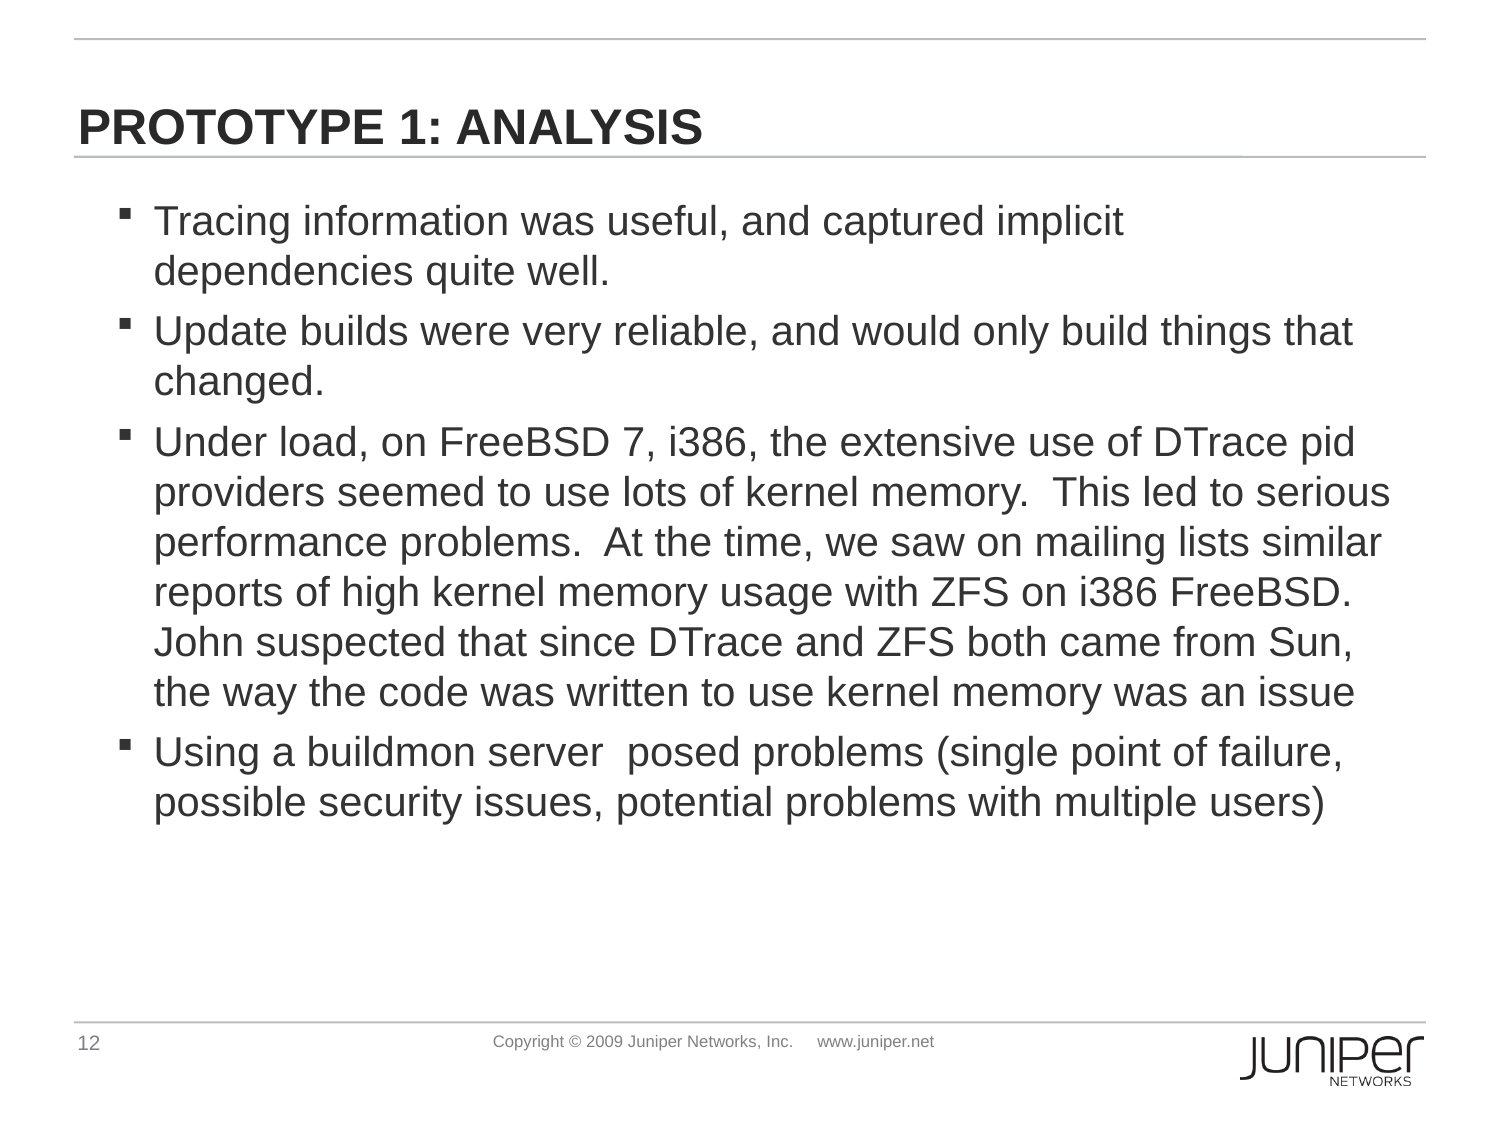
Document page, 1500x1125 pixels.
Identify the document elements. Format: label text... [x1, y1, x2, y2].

picture [1240, 1036, 1424, 1086]
title Prototype 1: ANALYSIS [77, 41, 1427, 164]
list Tracing information was useful, and captured implicit dependencies quite well. Update builds were very reliable, and would only build things that changed. Under load, on FreeBSD 7, i386, the extensive use of DTrace pid providers seemed to use lots of kernel memory. This led to serious performance problems. At the time, we saw on mailing lists similar reports of high kernel memory usage with ZFS on i386 FreeBSD. John suspected that since DTrace and ZFS both came from Sun, the way the code was written to use kernel memory was an issue Using a buildmon server posed problems (single point of failure, possible security issues, potential problems with multiple users) [60, 186, 1411, 983]
